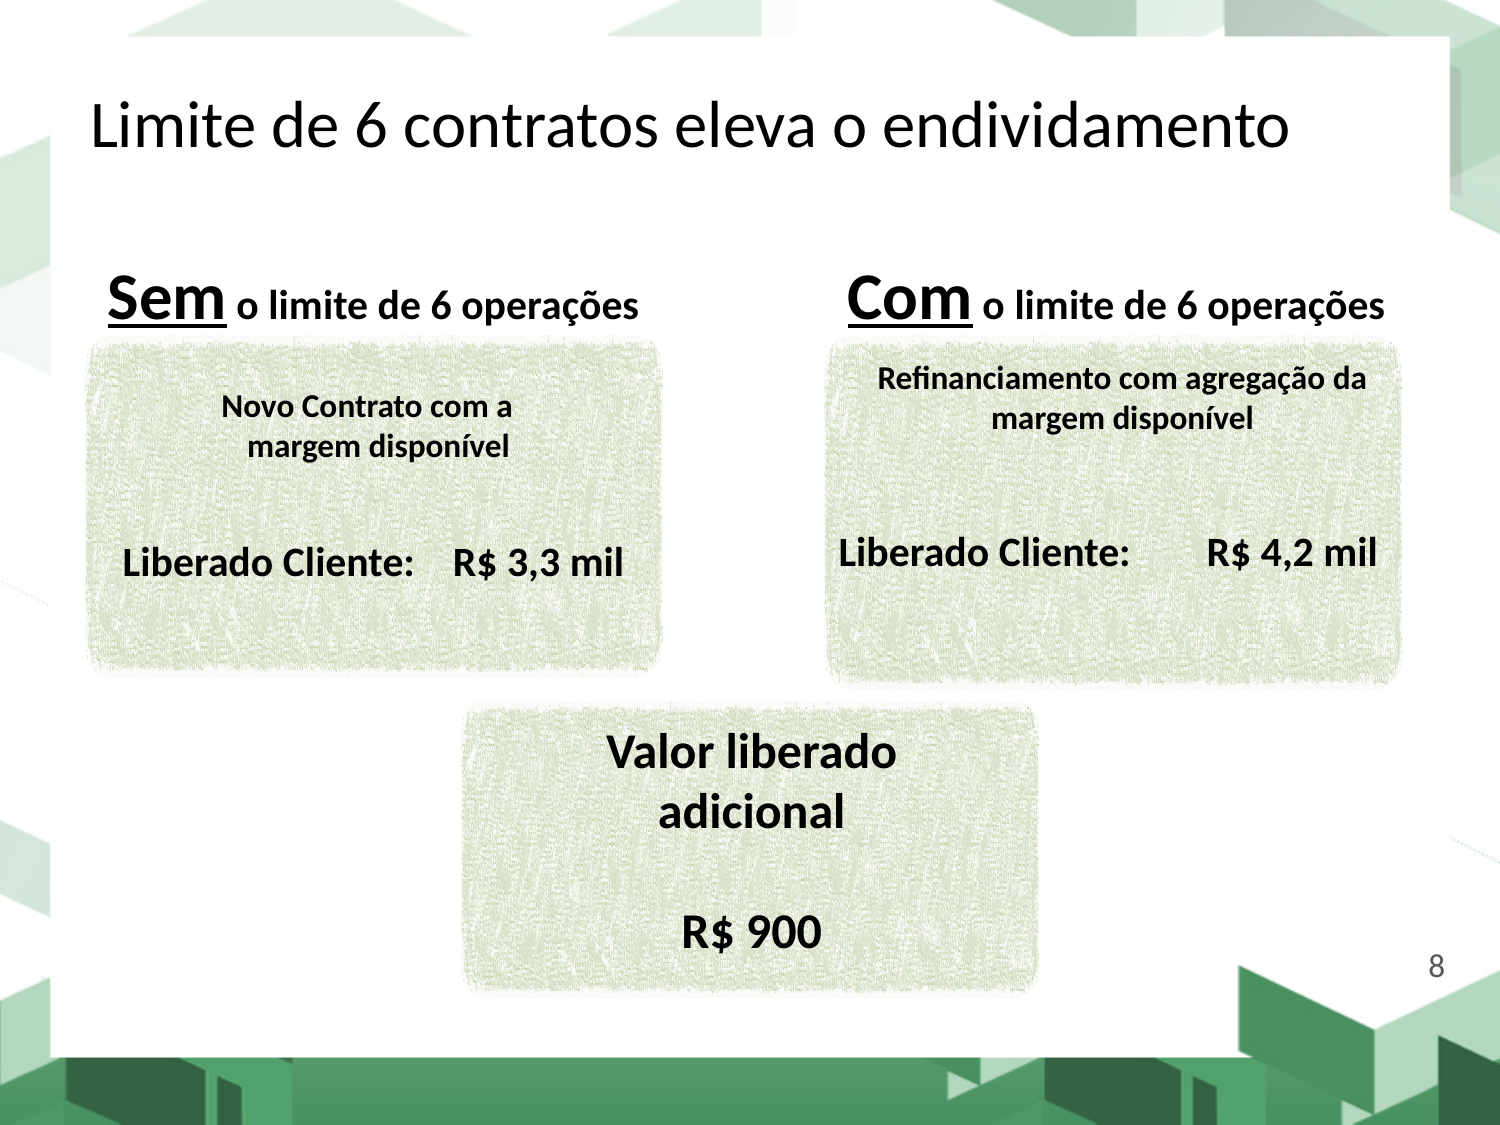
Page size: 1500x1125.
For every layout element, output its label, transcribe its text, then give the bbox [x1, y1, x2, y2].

picture [0, 0, 1500, 1125]
text_box Com o limite de 6 operações [823, 245, 1410, 341]
text_box Limite de 6 contratos eleva o endividamento [74, 45, 1425, 197]
text_box Sem o limite de 6 operações [84, 245, 663, 334]
text_box 8 [1397, 937, 1476, 992]
